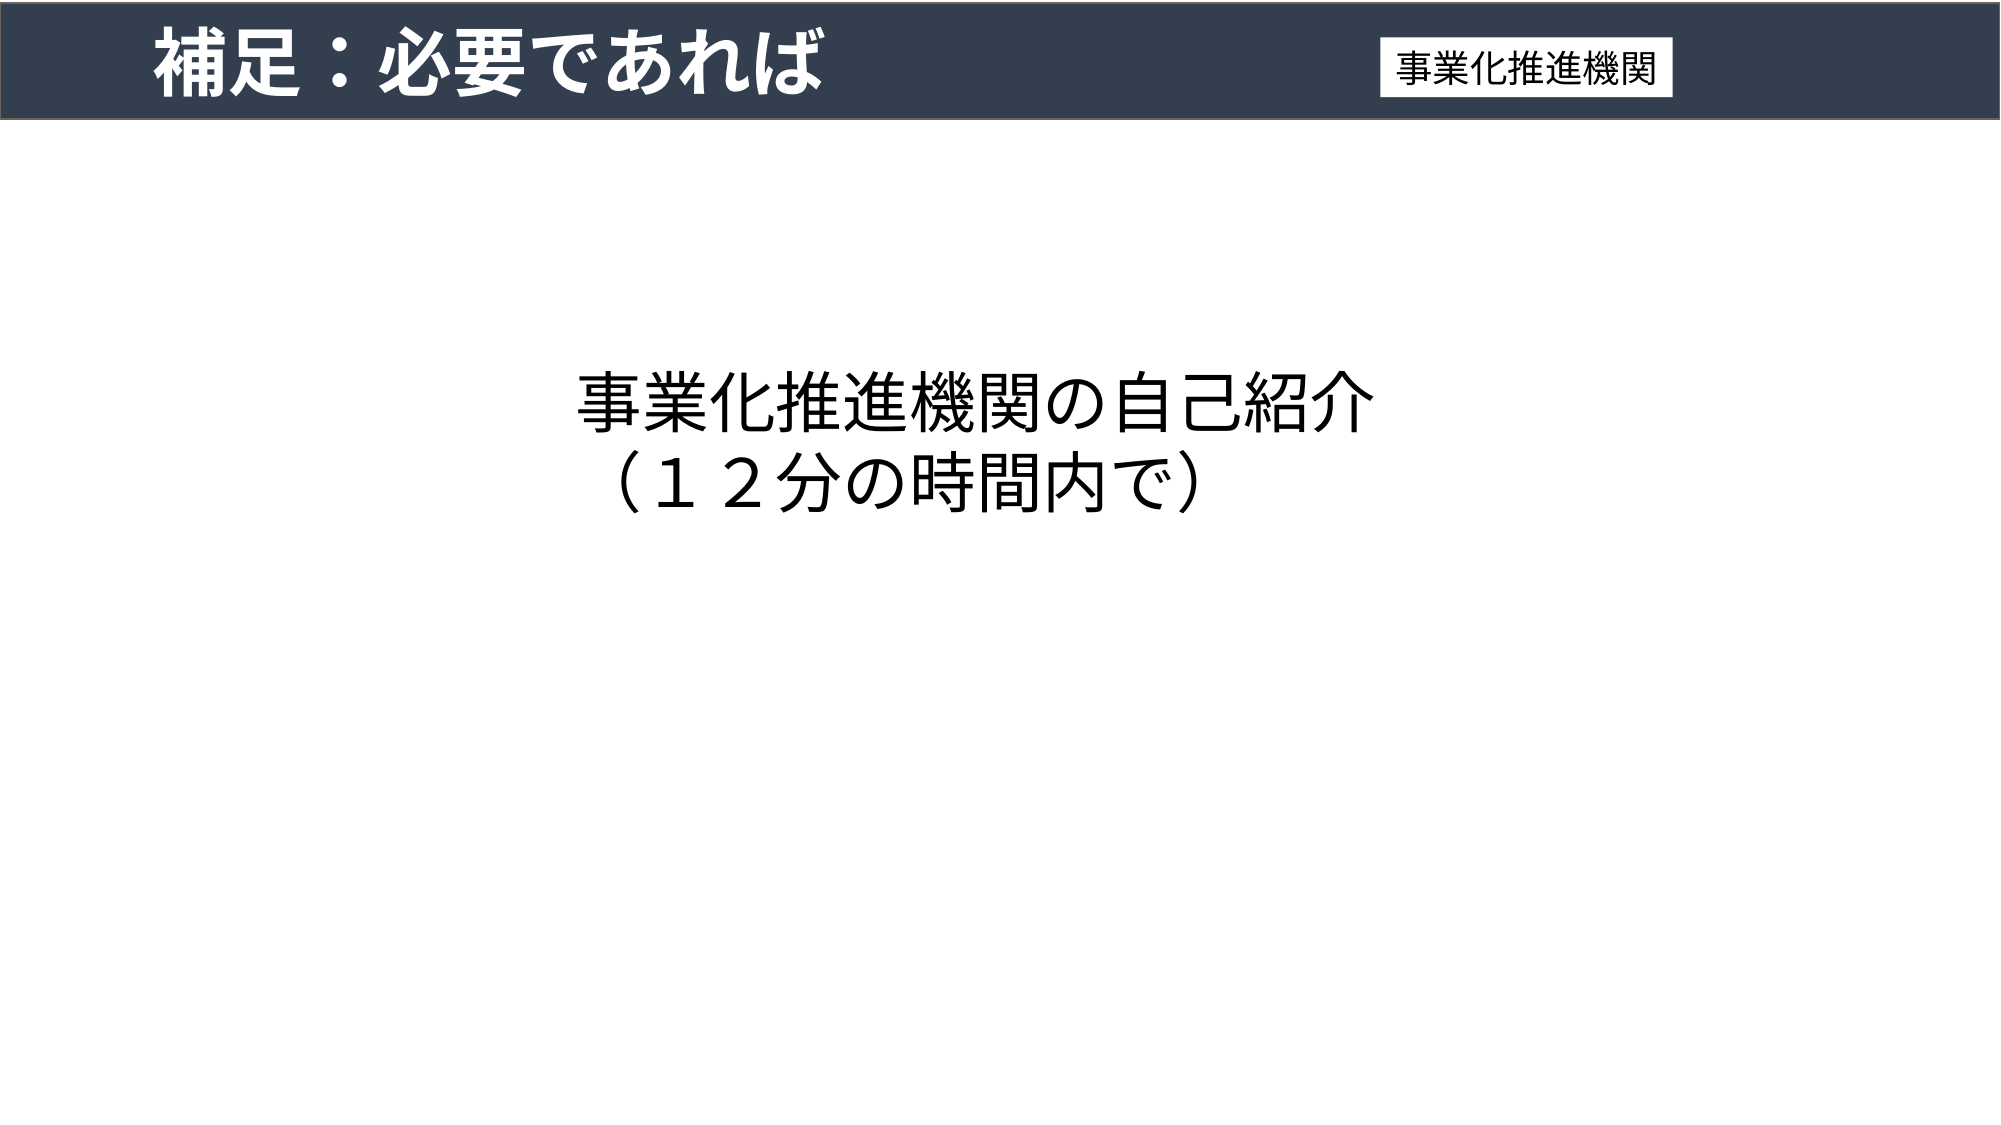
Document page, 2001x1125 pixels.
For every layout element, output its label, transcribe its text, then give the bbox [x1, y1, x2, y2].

text_box 事業化推進機関の自己紹介 （１２分の時間内で） [561, 353, 1392, 529]
text_box 事業化推進機関 [1380, 37, 1673, 98]
title 補足：必要であれば [137, 13, 1863, 119]
text_box [0, 2, 2000, 120]
